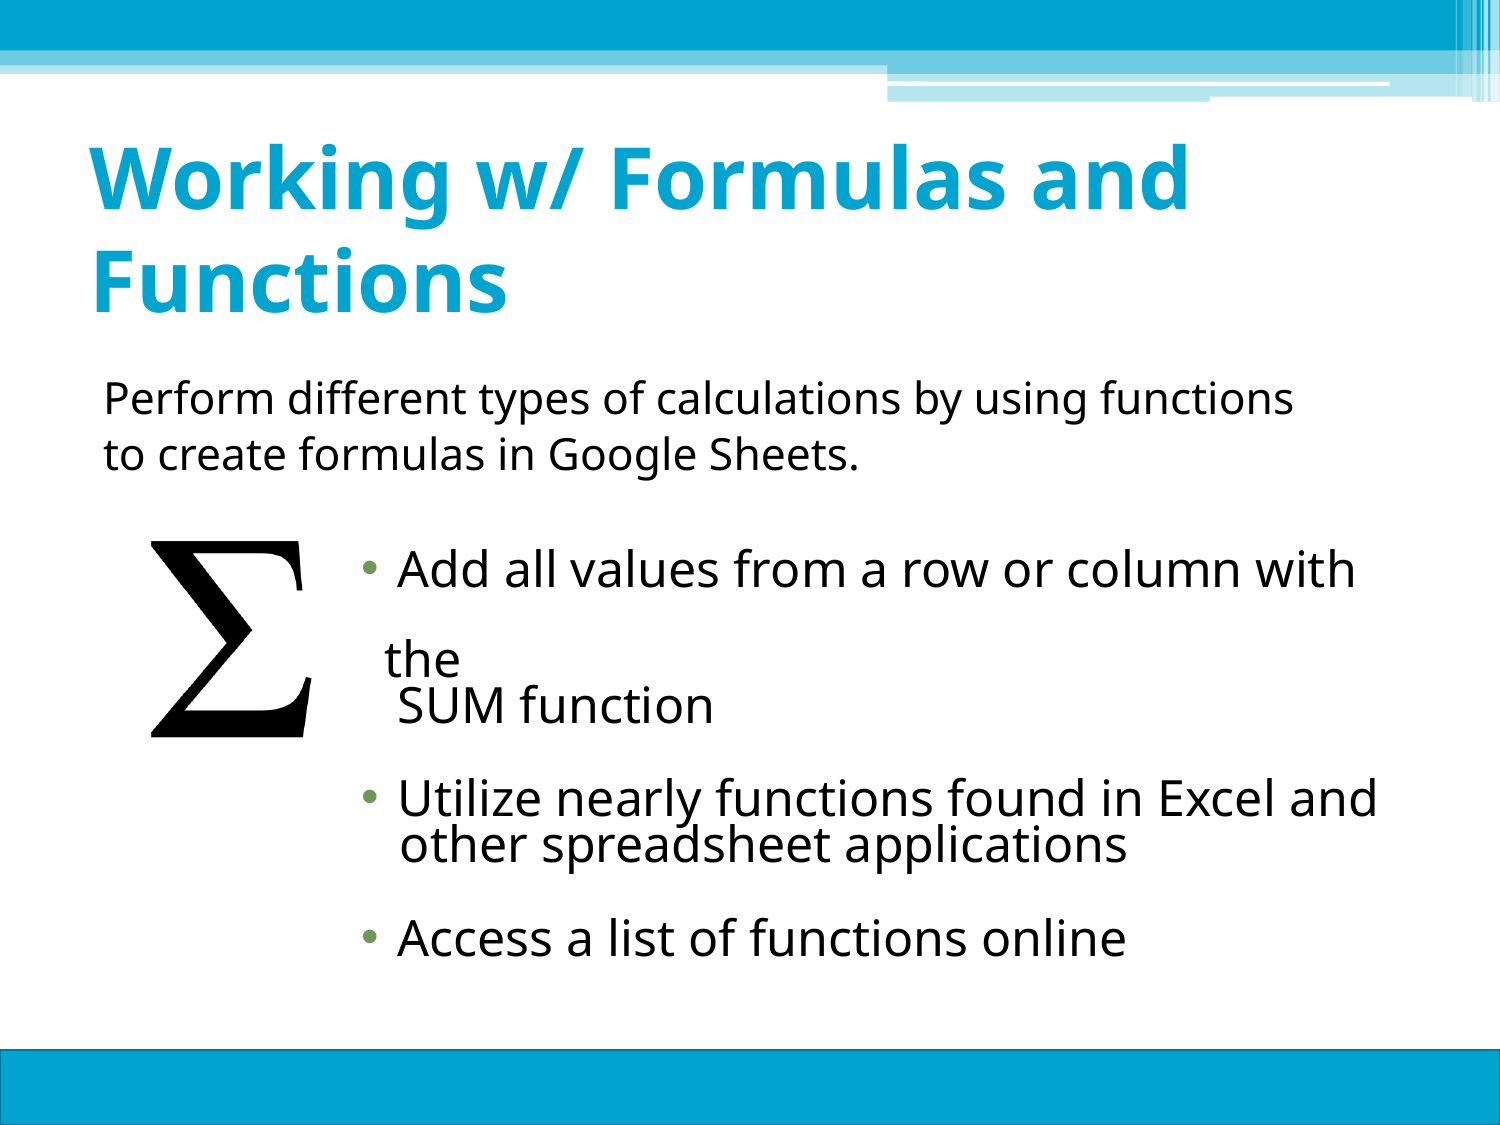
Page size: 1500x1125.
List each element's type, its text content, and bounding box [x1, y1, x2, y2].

list Perform different types of calculations by using functions to create formulas in Google Sheets. [69, 362, 1412, 525]
text_box [0, 1049, 1500, 1125]
picture [137, 537, 325, 741]
text_box Add all values from a row or column with the SUM function Utilize nearly functions found in Excel and other spreadsheet applications Access a list of functions online [324, 499, 1438, 1088]
title Working w/ Formulas and Functions [75, 115, 1418, 338]
